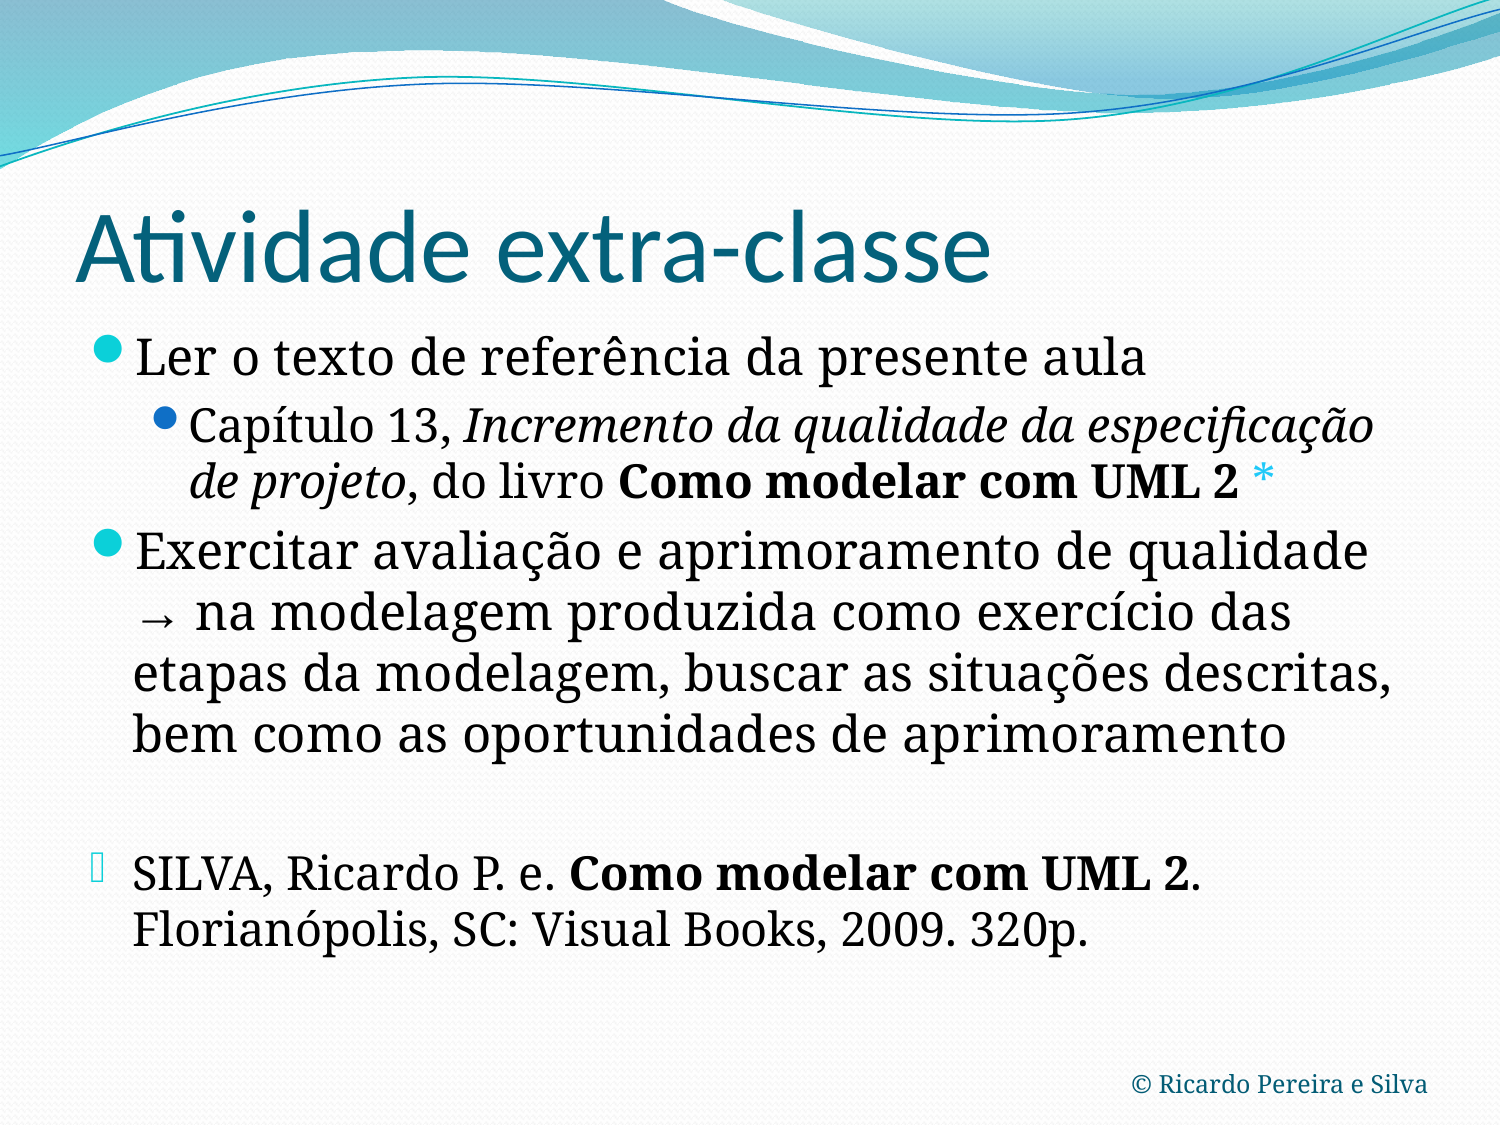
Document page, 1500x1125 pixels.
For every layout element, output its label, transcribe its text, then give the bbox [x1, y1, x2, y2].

footer © Ricardo Pereira e Silva [1101, 1042, 1429, 1103]
list Ler o texto de referência da presente aula Capítulo 13, Incremento da qualidade da especificação de projeto, do livro Como modelar com UML 2 * Exercitar avaliação e aprimoramento de qualidade → na modelagem produzida como exercício das etapas da modelagem, buscar as situações descritas, bem como as oportunidades de aprimoramento SILVA, Ricardo P. e. Como modelar com UML 2. Florianópolis, SC: Visual Books, 2009. 320p. [75, 317, 1425, 1038]
title Atividade extra-classe [75, 115, 1425, 303]
